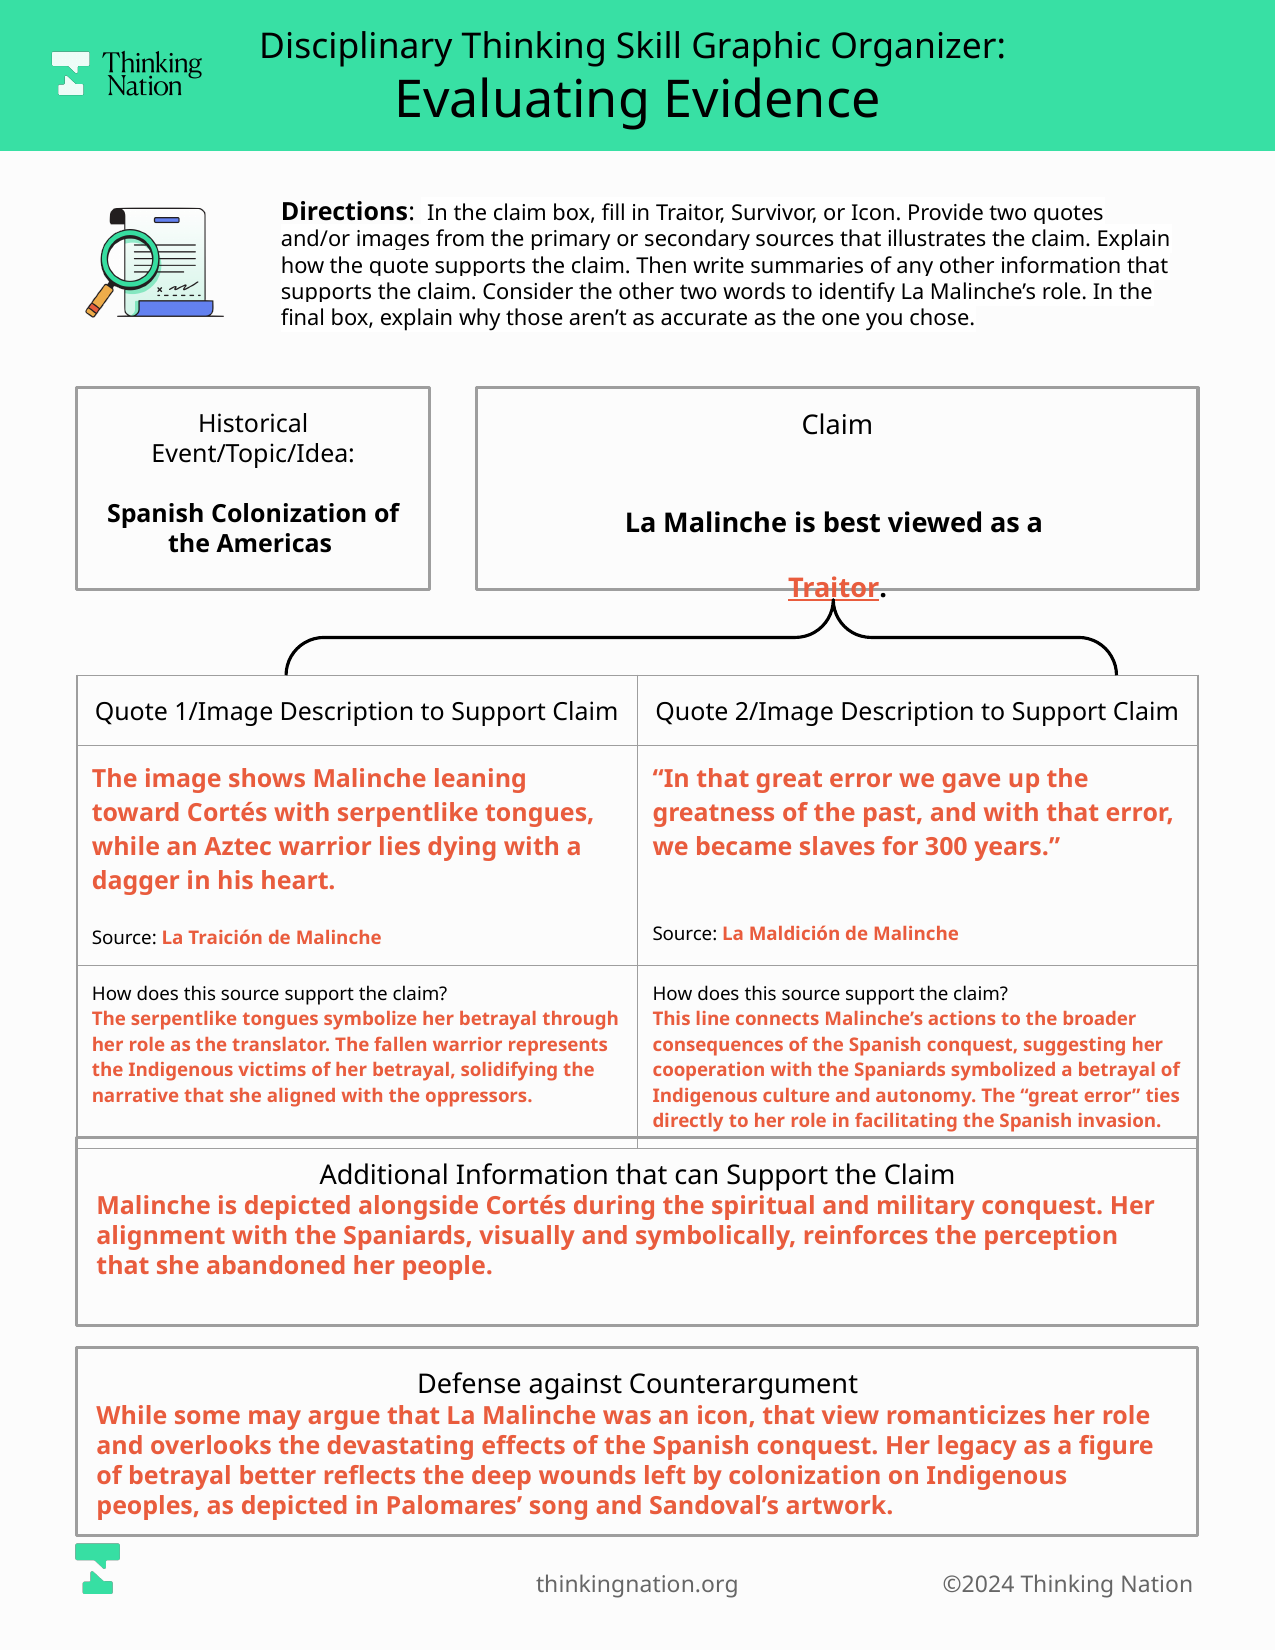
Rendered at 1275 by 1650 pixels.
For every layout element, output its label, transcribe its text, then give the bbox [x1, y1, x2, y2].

text_box Additional Information that can Support the Claim Malinche is depicted alongside Cortés during the spiritual and military conquest. Her alignment with the Spaniards, visually and symbolically, reinforces the perception that she abandoned her people. [76, 1137, 1198, 1326]
table_cell How does this source support the claim? The serpentlike tongues symbolize her betrayal through her role as the translator. The fallen warrior represents the Indigenous victims of her betrayal, solidifying the narrative that she aligned with the oppressors. [78, 966, 637, 1137]
table_cell “In that great error we gave up the greatness of the past, and with that error, we became slaves for 300 years.” Source: La Maldición de Malinche [638, 746, 1197, 965]
text_box Directions: In the claim box, fill in Traitor, Survivor, or Icon. Provide two quotes and/or images from the primary or secondary sources that illustrates the claim. Explain how the quote supports the claim. Then write summaries of any other information that supports the claim. Consider the other two words to identify La Malinche’s role. In the final box, explain why those aren’t as accurate as the one you chose. [262, 187, 1198, 338]
picture [76, 184, 234, 341]
table_header Quote 2/Image Description to Support Claim [638, 676, 1197, 745]
table_cell How does this source support the claim? This line connects Malinche’s actions to the broader consequences of the Spanish conquest, suggesting her cooperation with the Spaniards symbolized a betrayal of Indigenous culture and autonomy. The “great error” ties directly to her role in facilitating the Spanish invasion. [638, 966, 1197, 1137]
picture [62, 1533, 133, 1604]
table_cell The image shows Malinche leaning toward Cortés with serpentlike tongues, while an Aztec warrior lies dying with a dagger in his heart. Source: La Traición de Malinche [78, 746, 637, 965]
text_box thinkingnation.org [486, 1553, 789, 1605]
text_box Disciplinary Thinking Skill Graphic Organizer: Evaluating Evidence [0, 0, 1275, 151]
text_box Historical Event/Topic/Idea: Spanish Colonization of the Americas [76, 387, 430, 590]
table_header Quote 1/Image Description to Support Claim [78, 676, 637, 745]
picture [35, 37, 207, 109]
text_box Claim La Malinche is best viewed as a Traitor. [476, 387, 1199, 590]
text_box ©2024 Thinking Nation [907, 1553, 1210, 1605]
text_box [286, 599, 1117, 676]
text_box Defense against Counterargument While some may argue that La Malinche was an icon, that view romanticizes her role and overlooks the devastating effects of the Spanish conquest. Her legacy as a figure of betrayal better reflects the deep wounds left by colonization on Indigenous peoples, as depicted in Palomares’ song and Sandoval’s artwork. [76, 1347, 1198, 1536]
